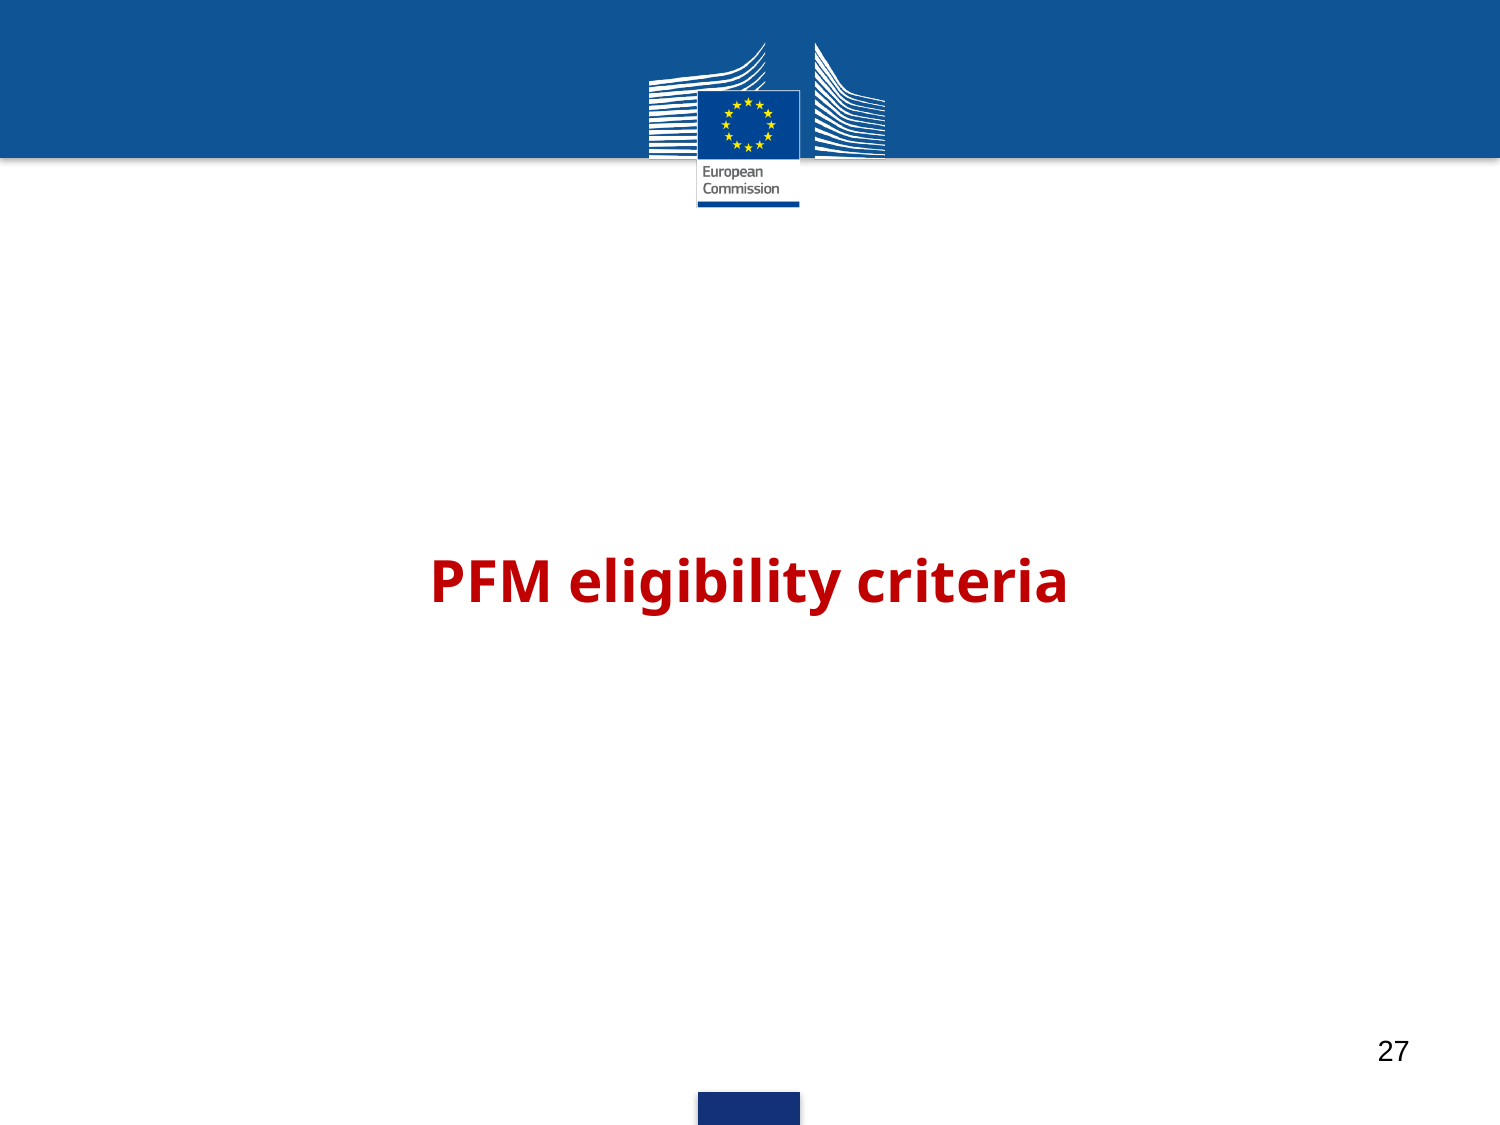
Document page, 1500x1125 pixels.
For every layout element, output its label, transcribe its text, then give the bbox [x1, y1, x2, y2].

picture [649, 42, 885, 208]
list PFM eligibility criteria [74, 255, 1426, 988]
slide_number 27 [1074, 1024, 1426, 1103]
